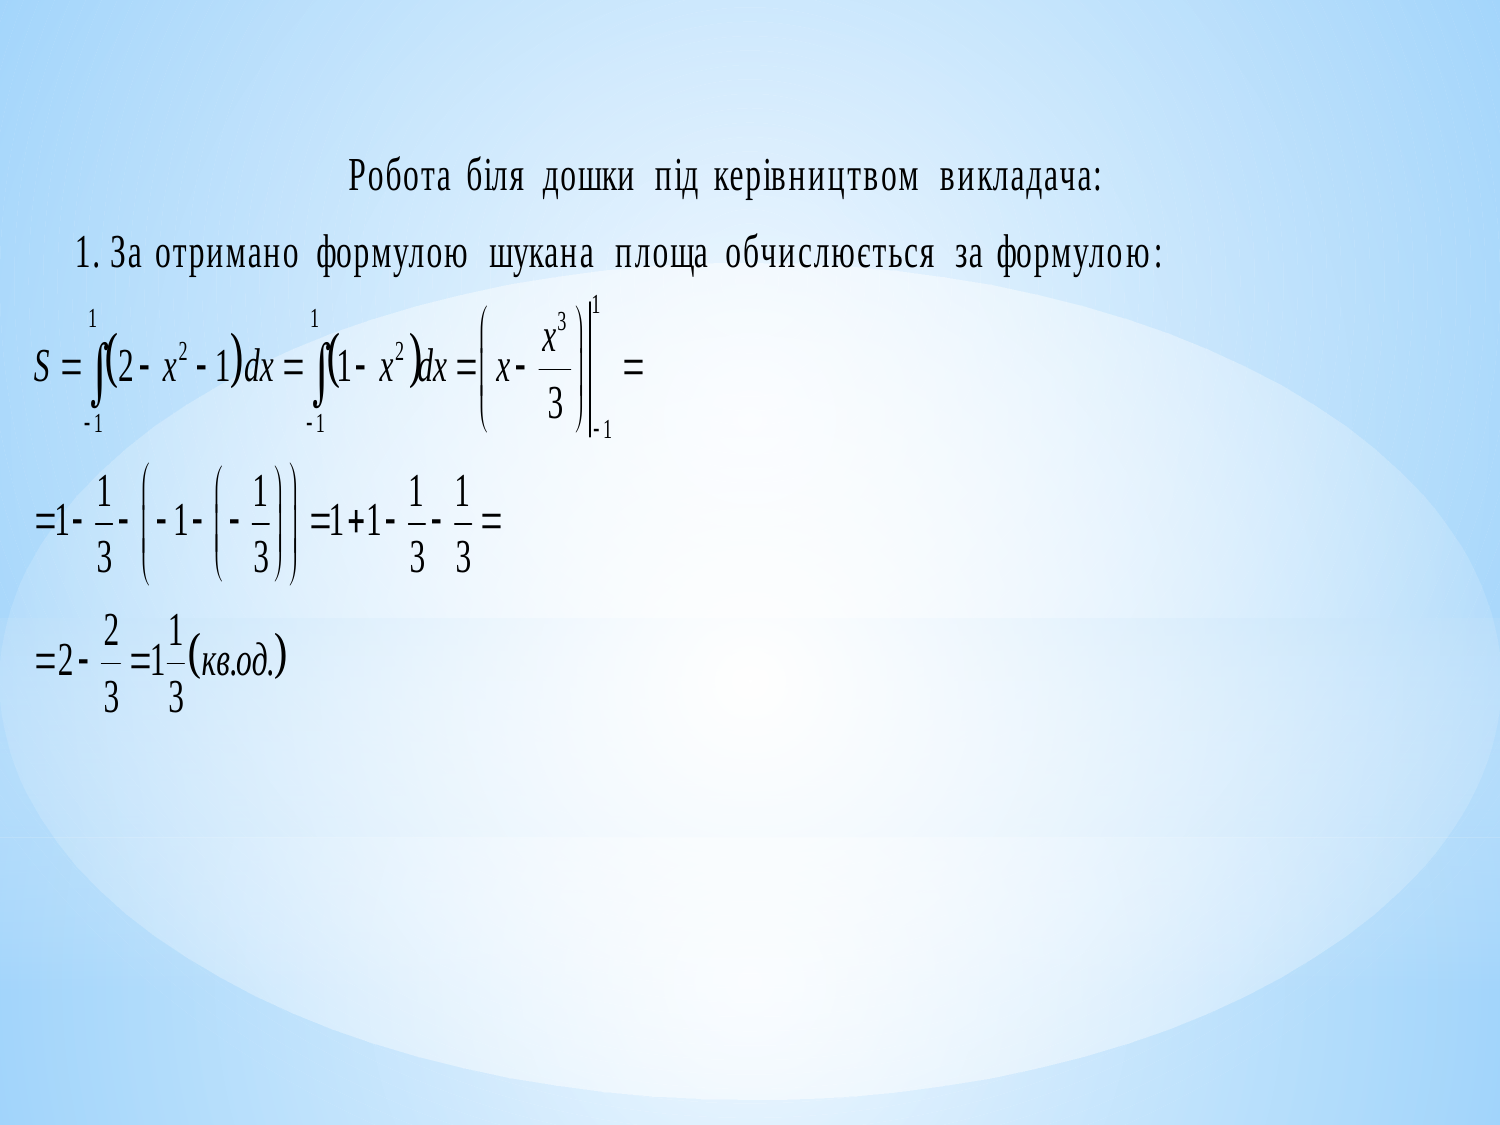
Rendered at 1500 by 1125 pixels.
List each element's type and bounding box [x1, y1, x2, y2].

picture [17, 125, 1436, 720]
